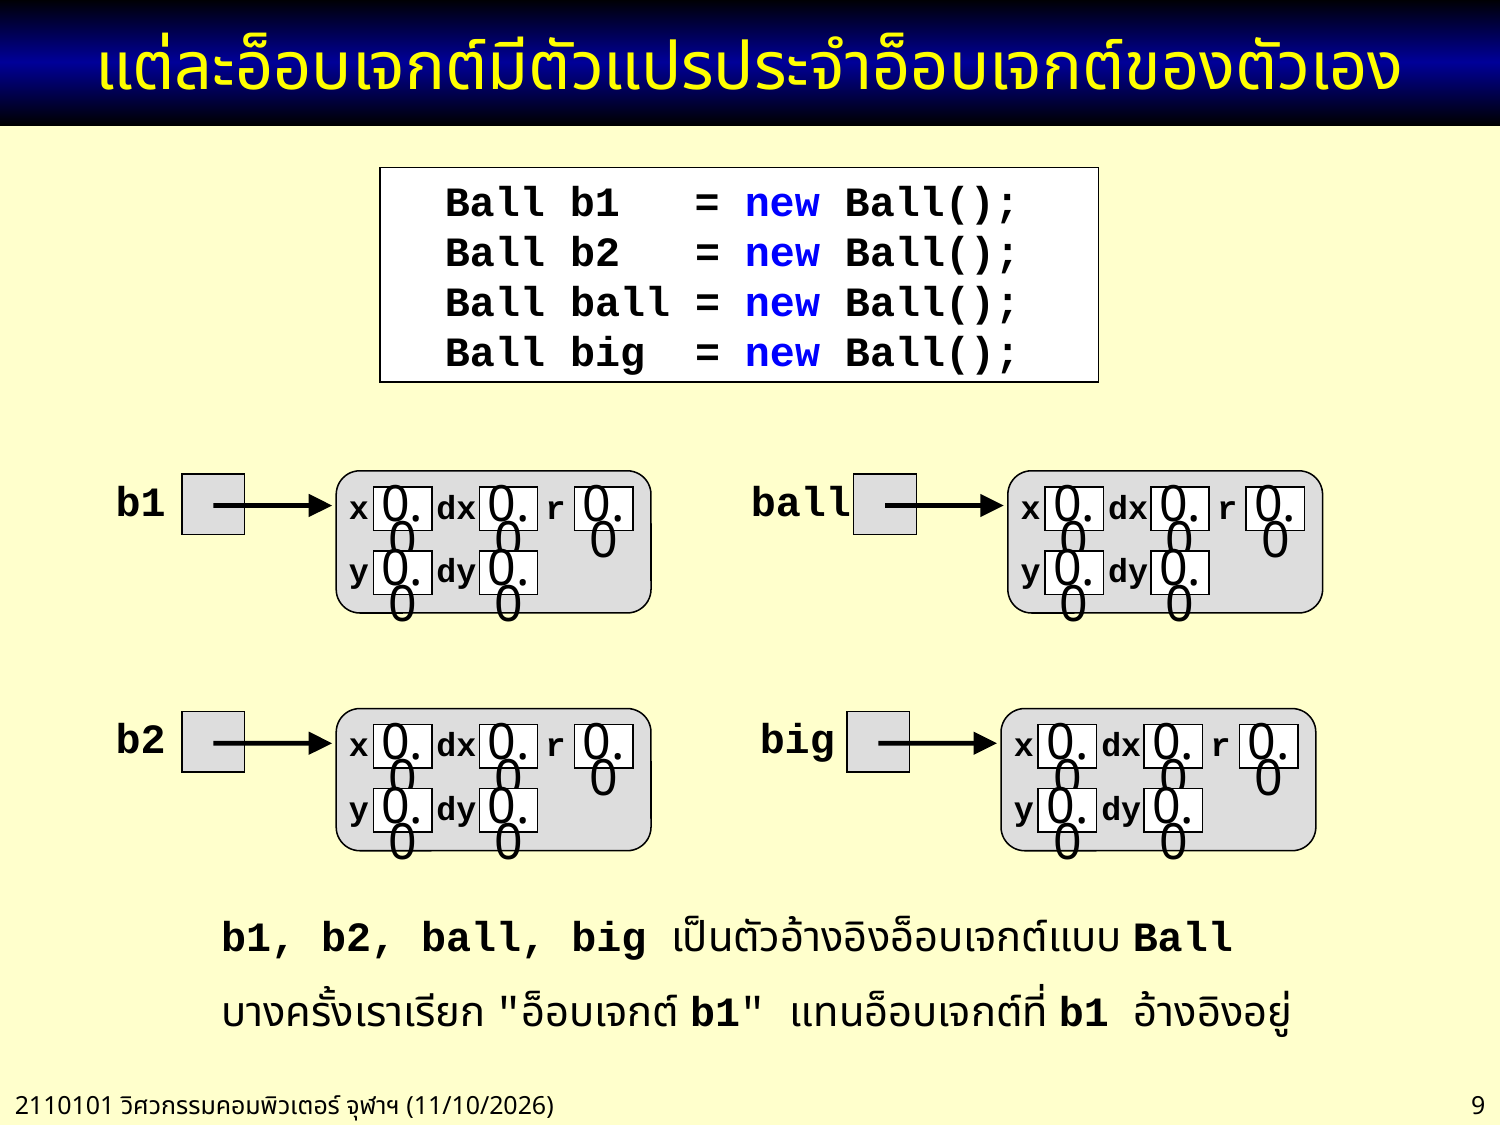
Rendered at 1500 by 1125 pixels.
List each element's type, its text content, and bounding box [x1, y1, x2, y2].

text_box Ball b1 = new Ball(); Ball b2 = new Ball(); Ball ball = new Ball(); Ball big = new Ball(); [380, 167, 1099, 383]
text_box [98, 470, 652, 614]
title แต่ละอ็อบเจกต์มีตัวแปรประจำอ็อบเจกต์ของตัวเอง [0, 0, 1500, 126]
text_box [747, 708, 1317, 851]
text_box b1, b2, ball, big เป็นตัวอ้างอิงอ็อบเจกต์แบบ Ball บางครั้งเราเรียก "อ็อบเจกต์ b1" แทนอ็อบเจกต์ที่ b1 อ้างอิงอยู่ [206, 902, 1308, 1043]
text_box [747, 470, 1323, 614]
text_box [98, 708, 652, 851]
